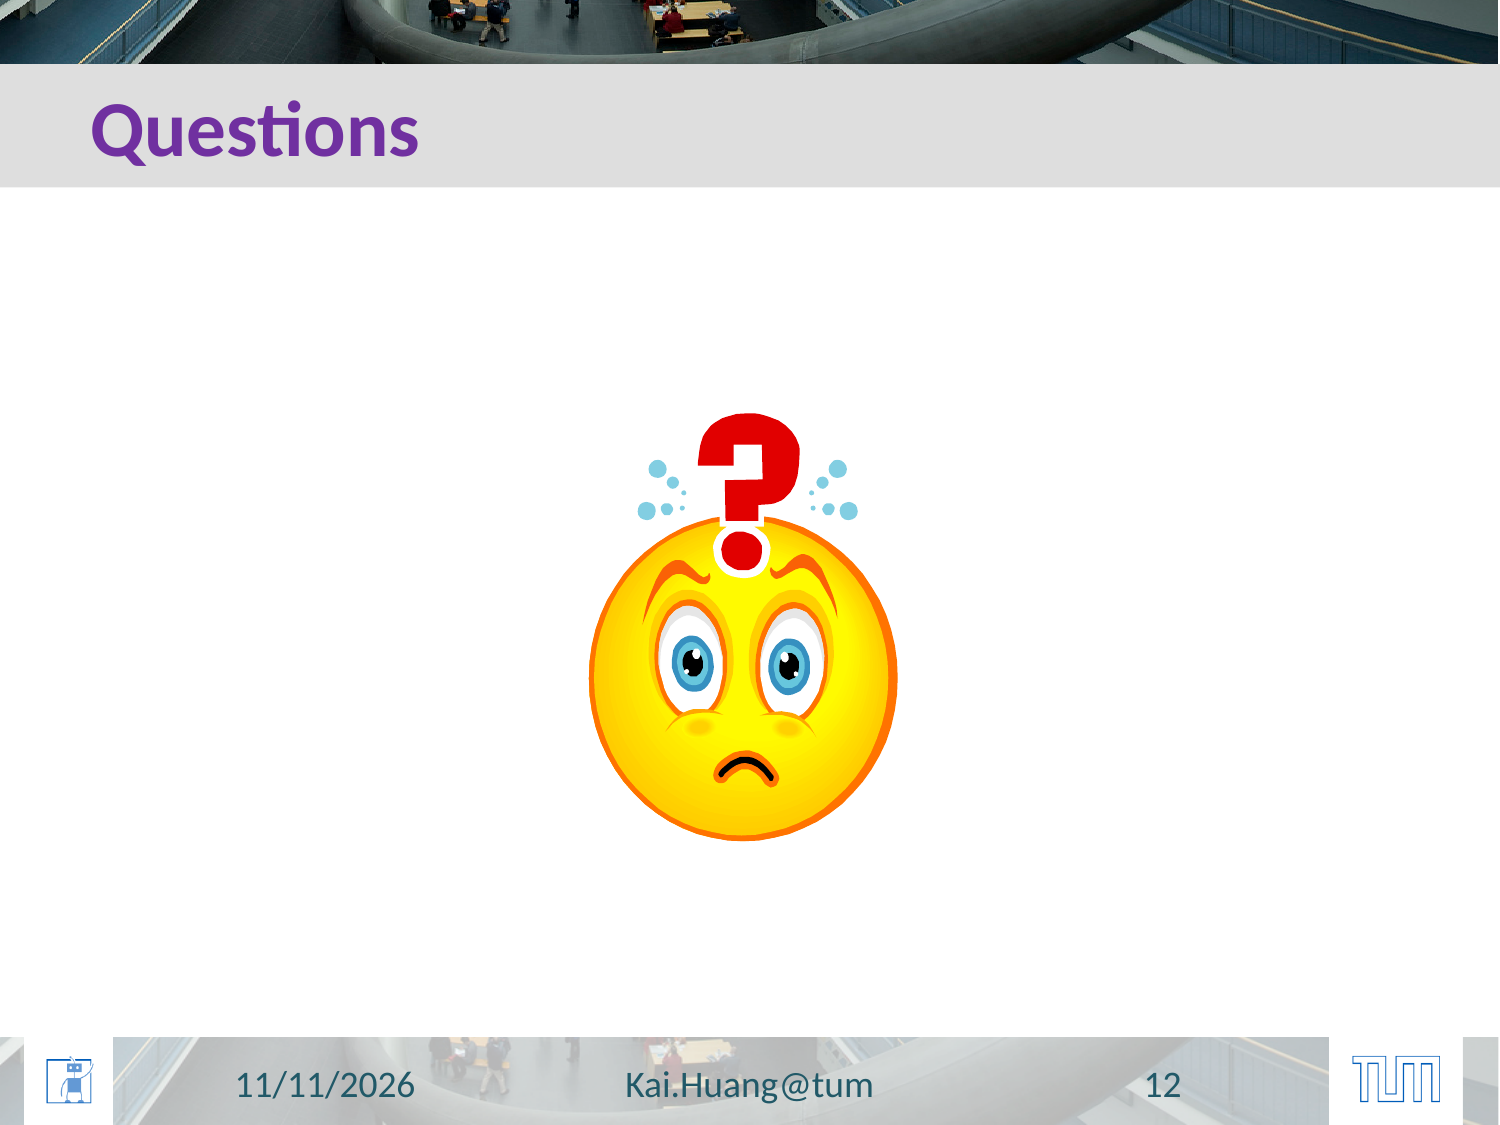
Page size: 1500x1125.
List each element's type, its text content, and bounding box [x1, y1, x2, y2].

picture [0, 0, 1500, 64]
footer Kai.Huang@tum [512, 1052, 988, 1113]
slide_number 12 [1012, 1052, 1313, 1113]
picture [0, 1032, 1500, 1125]
title Questions [75, 62, 1425, 188]
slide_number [162, 1052, 488, 1113]
picture [587, 405, 900, 843]
